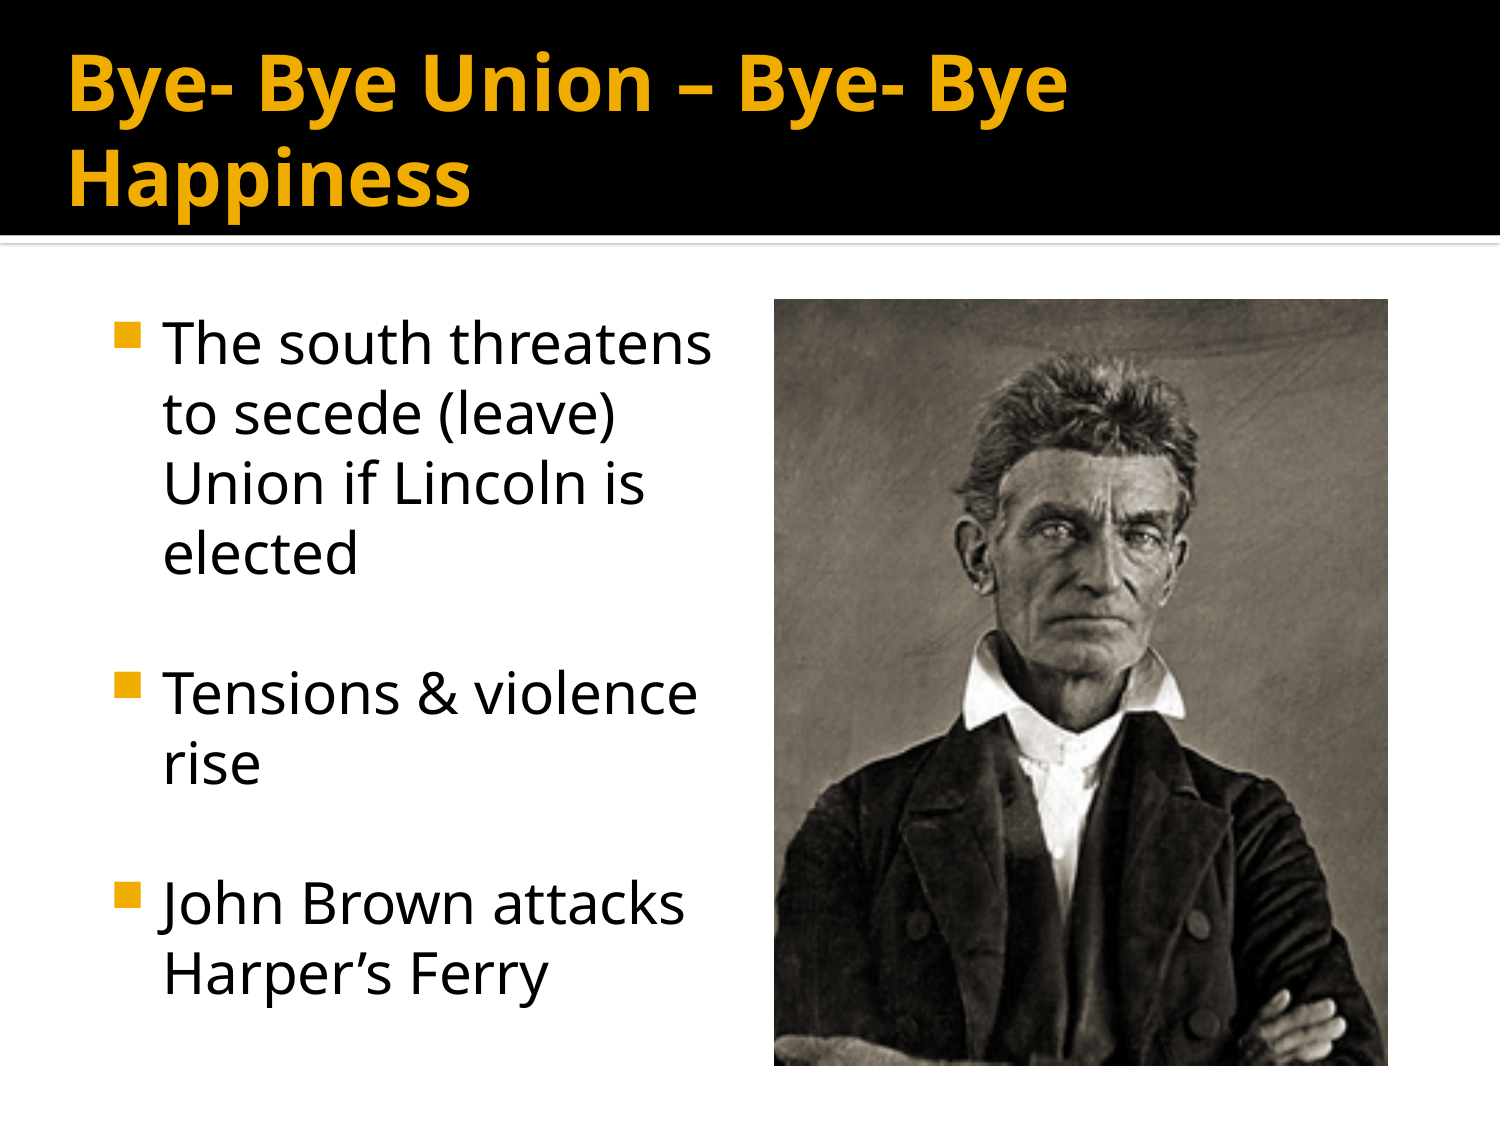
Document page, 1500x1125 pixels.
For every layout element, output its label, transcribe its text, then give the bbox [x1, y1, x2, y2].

picture [774, 299, 1388, 1066]
title Bye- Bye Union – Bye- Bye Happiness [50, 24, 1475, 231]
list The south threatens to secede (leave) Union if Lincoln is elected Tensions & violence rise John Brown attacks Harper’s Ferry [75, 291, 738, 1050]
